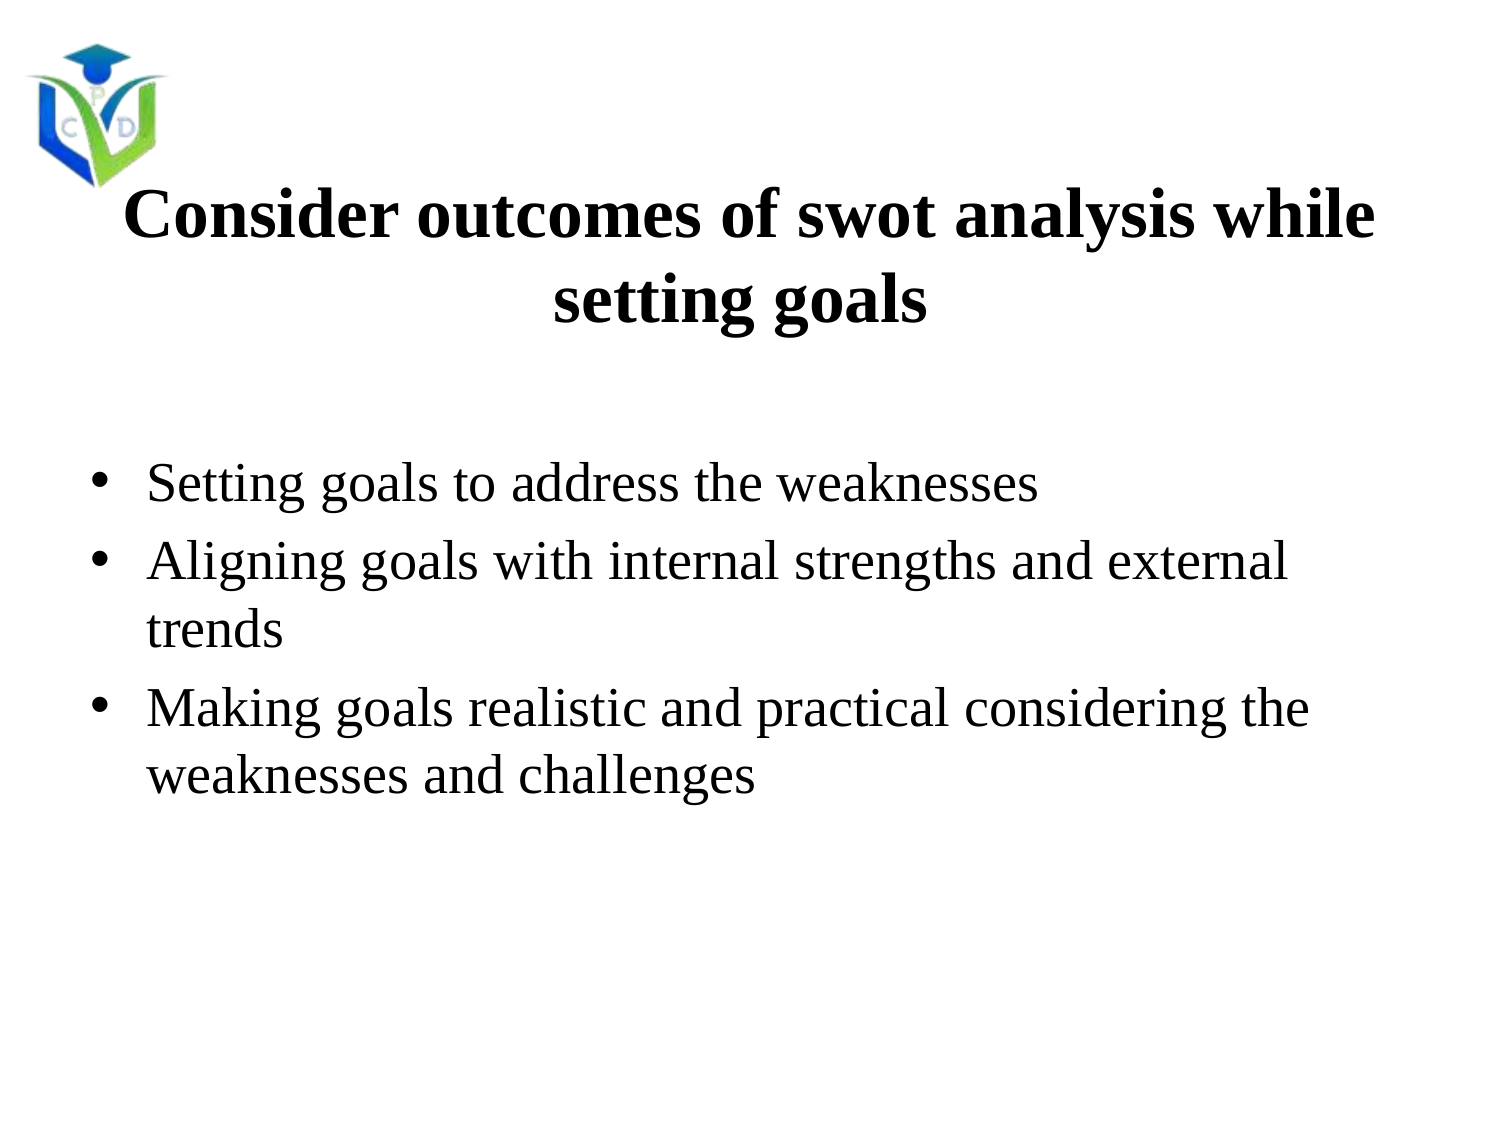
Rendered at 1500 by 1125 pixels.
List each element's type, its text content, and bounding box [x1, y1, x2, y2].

picture [24, 42, 171, 188]
list Setting goals to address the weaknesses Aligning goals with internal strengths and external trends Making goals realistic and practical considering the weaknesses and challenges [75, 437, 1425, 1125]
title Consider outcomes of swot analysis while setting goals [75, 157, 1425, 346]
